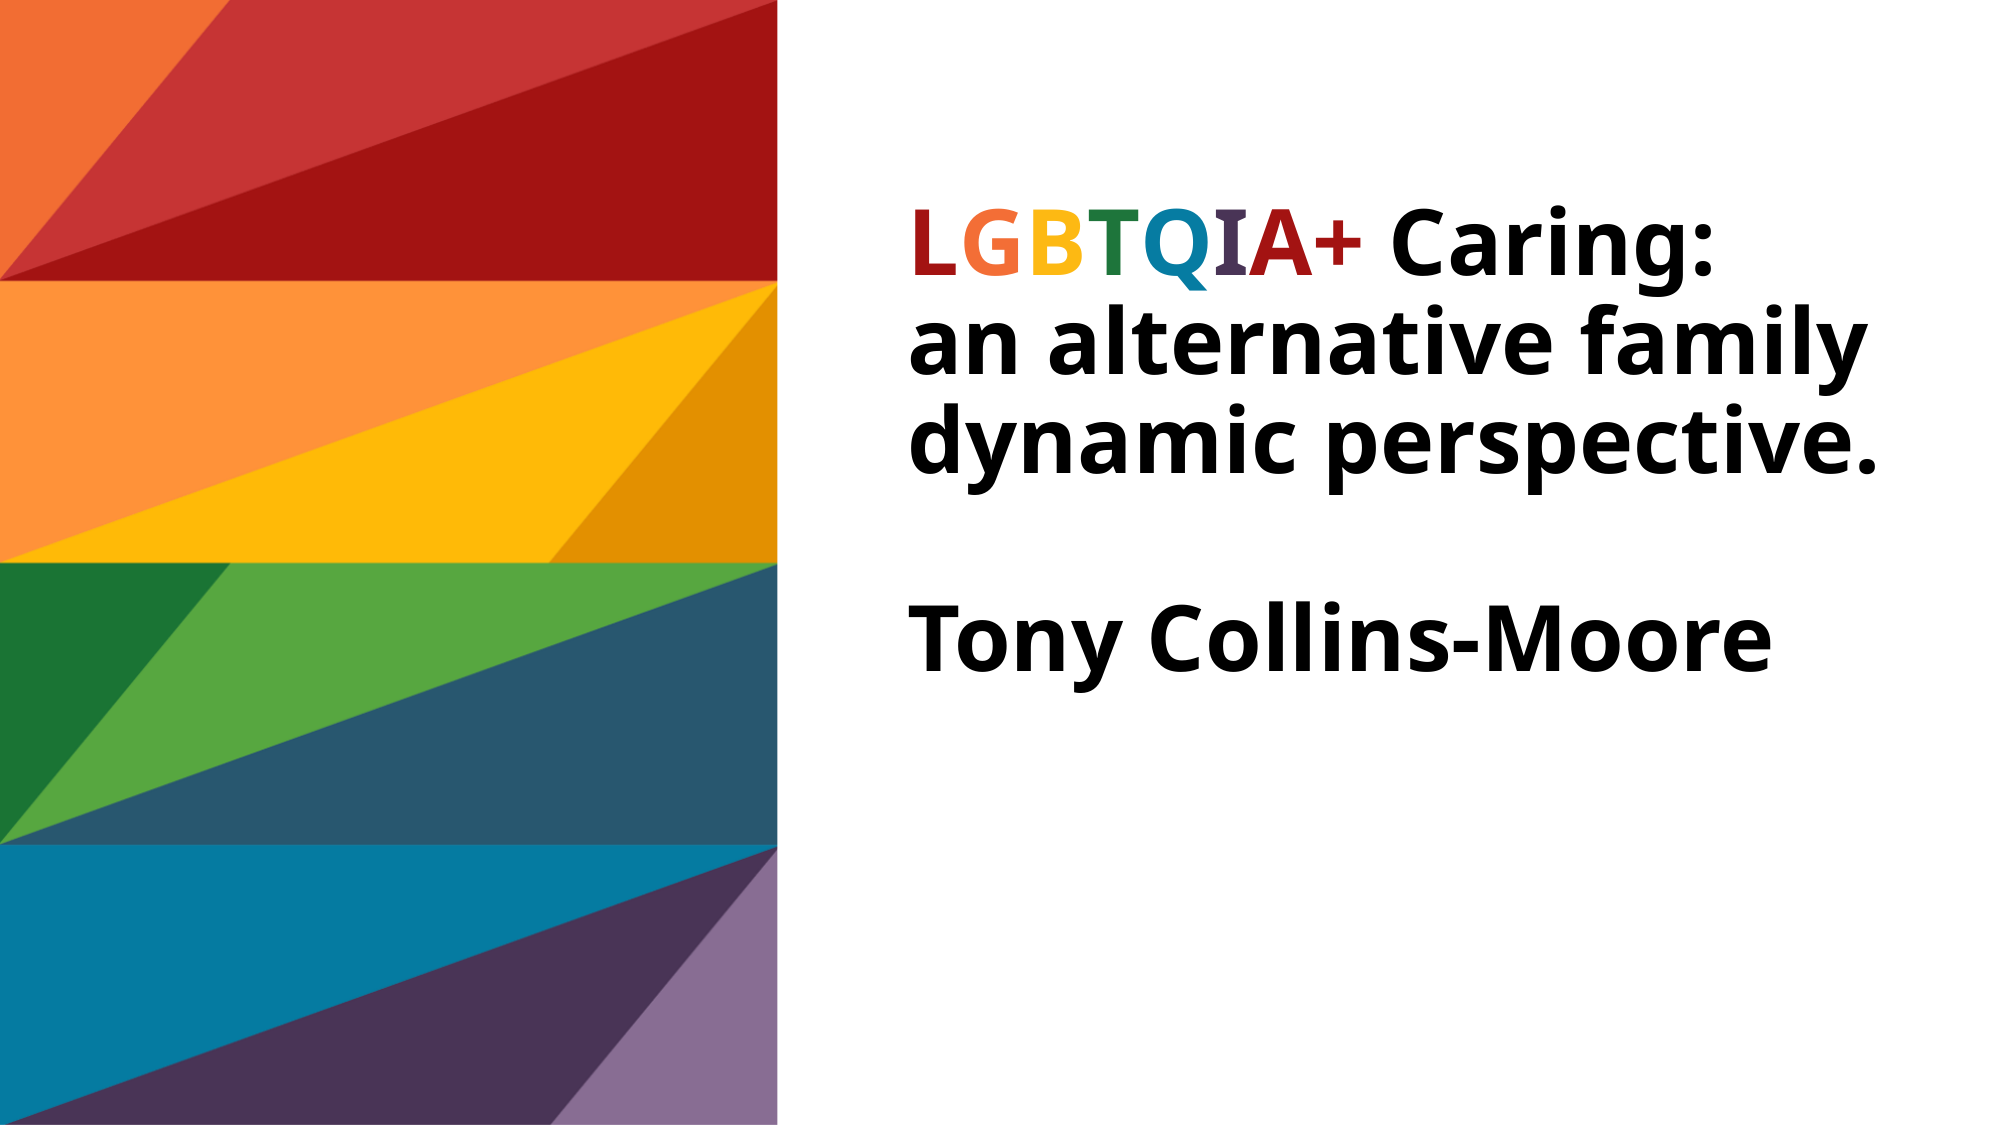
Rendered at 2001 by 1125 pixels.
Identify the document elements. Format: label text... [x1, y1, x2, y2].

title LGBTQIA+ Caring: an alternative family dynamic perspective. Tony Collins-Moore [892, 216, 1952, 672]
picture [0, 0, 778, 1125]
